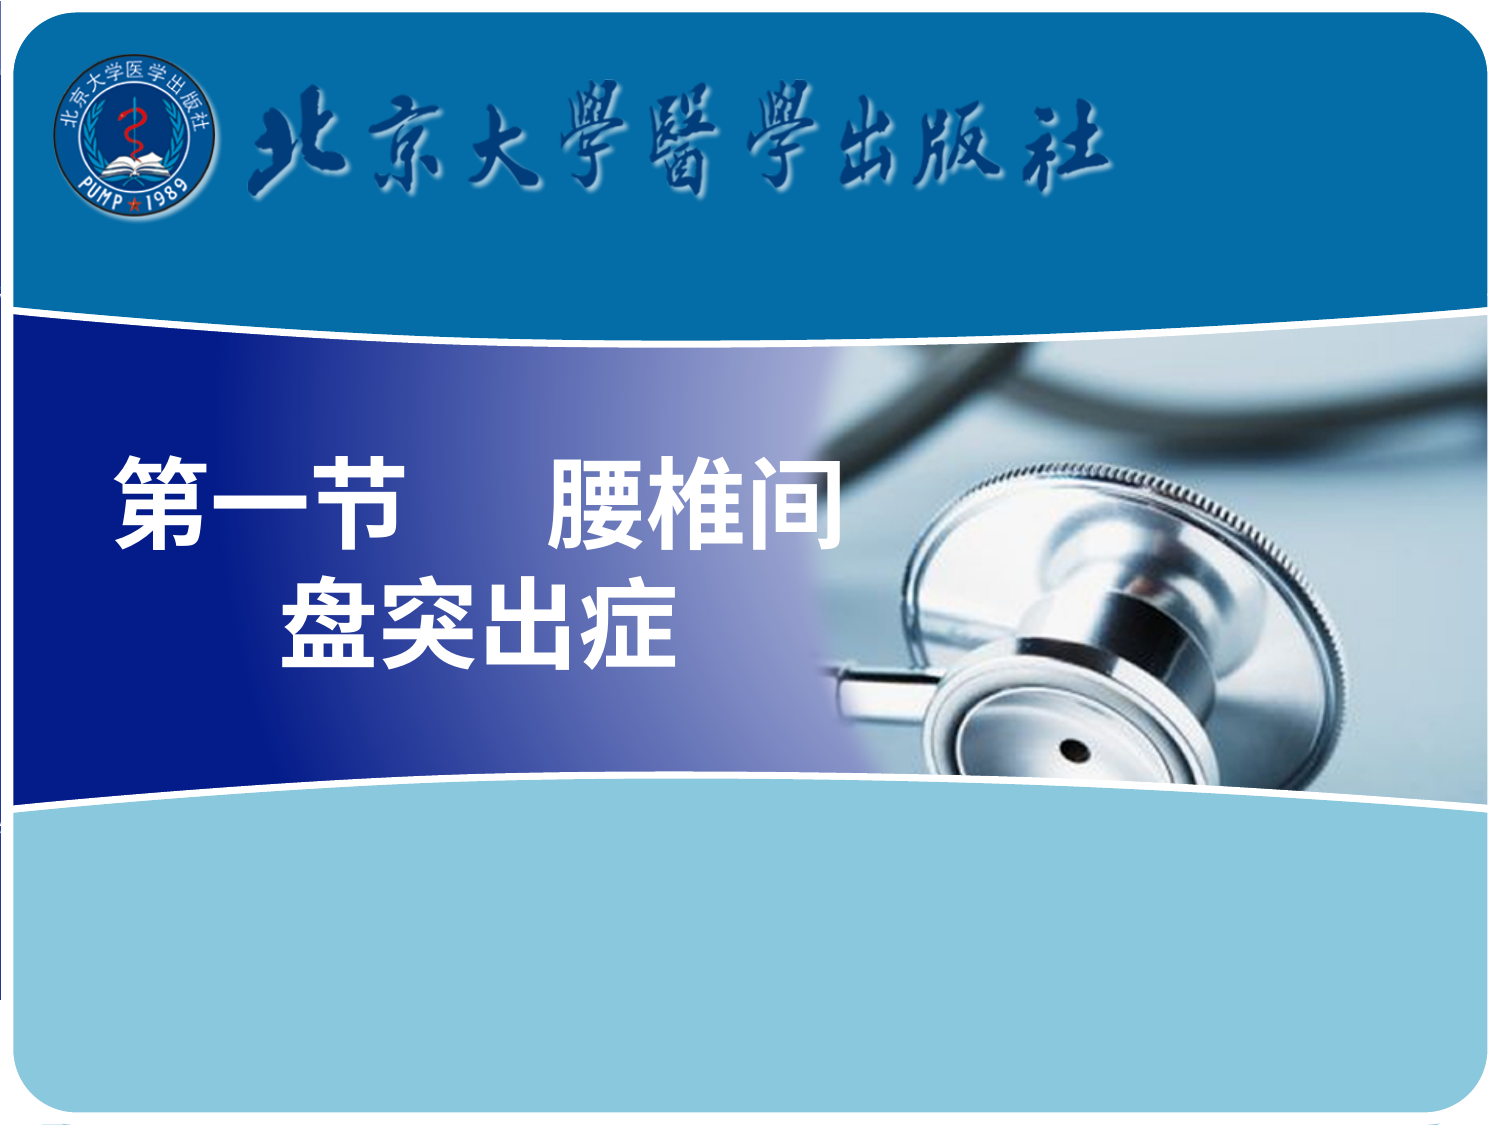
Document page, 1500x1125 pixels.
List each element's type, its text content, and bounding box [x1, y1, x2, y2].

title 第一节 腰椎间盘突出症 [52, 373, 904, 749]
picture [53, 54, 1117, 225]
picture [14, 315, 1487, 805]
